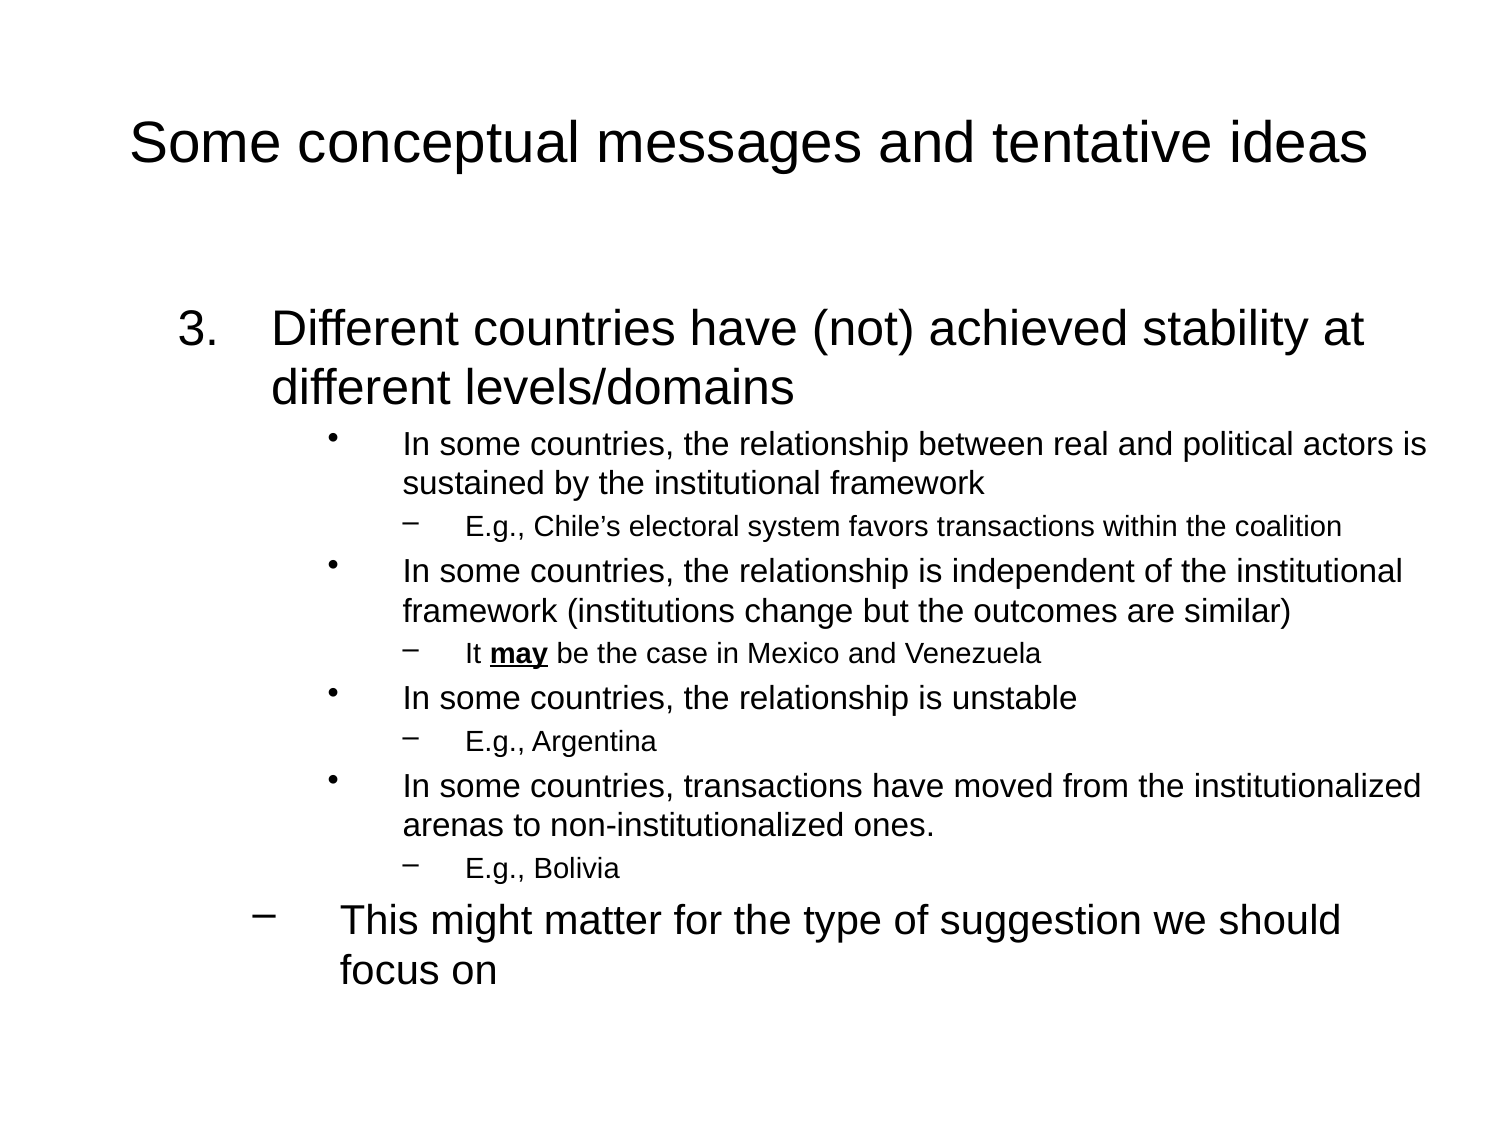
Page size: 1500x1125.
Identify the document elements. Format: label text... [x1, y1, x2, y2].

title Some conceptual messages and tentative ideas [74, 44, 1426, 233]
list Different countries have (not) achieved stability at different levels/domains In some countries, the relationship between real and political actors is sustained by the institutional framework E.g., Chile’s electoral system favors transactions within the coalition In some countries, the relationship is independent of the institutional framework (institutions change but the outcomes are similar) It may be the case in Mexico and Venezuela In some countries, the relationship is unstable E.g., Argentina In some countries, transactions have moved from the institutionalized arenas to non-institutionalized ones. E.g., Bolivia This might matter for the type of suggestion we should focus on [162, 287, 1451, 1088]
